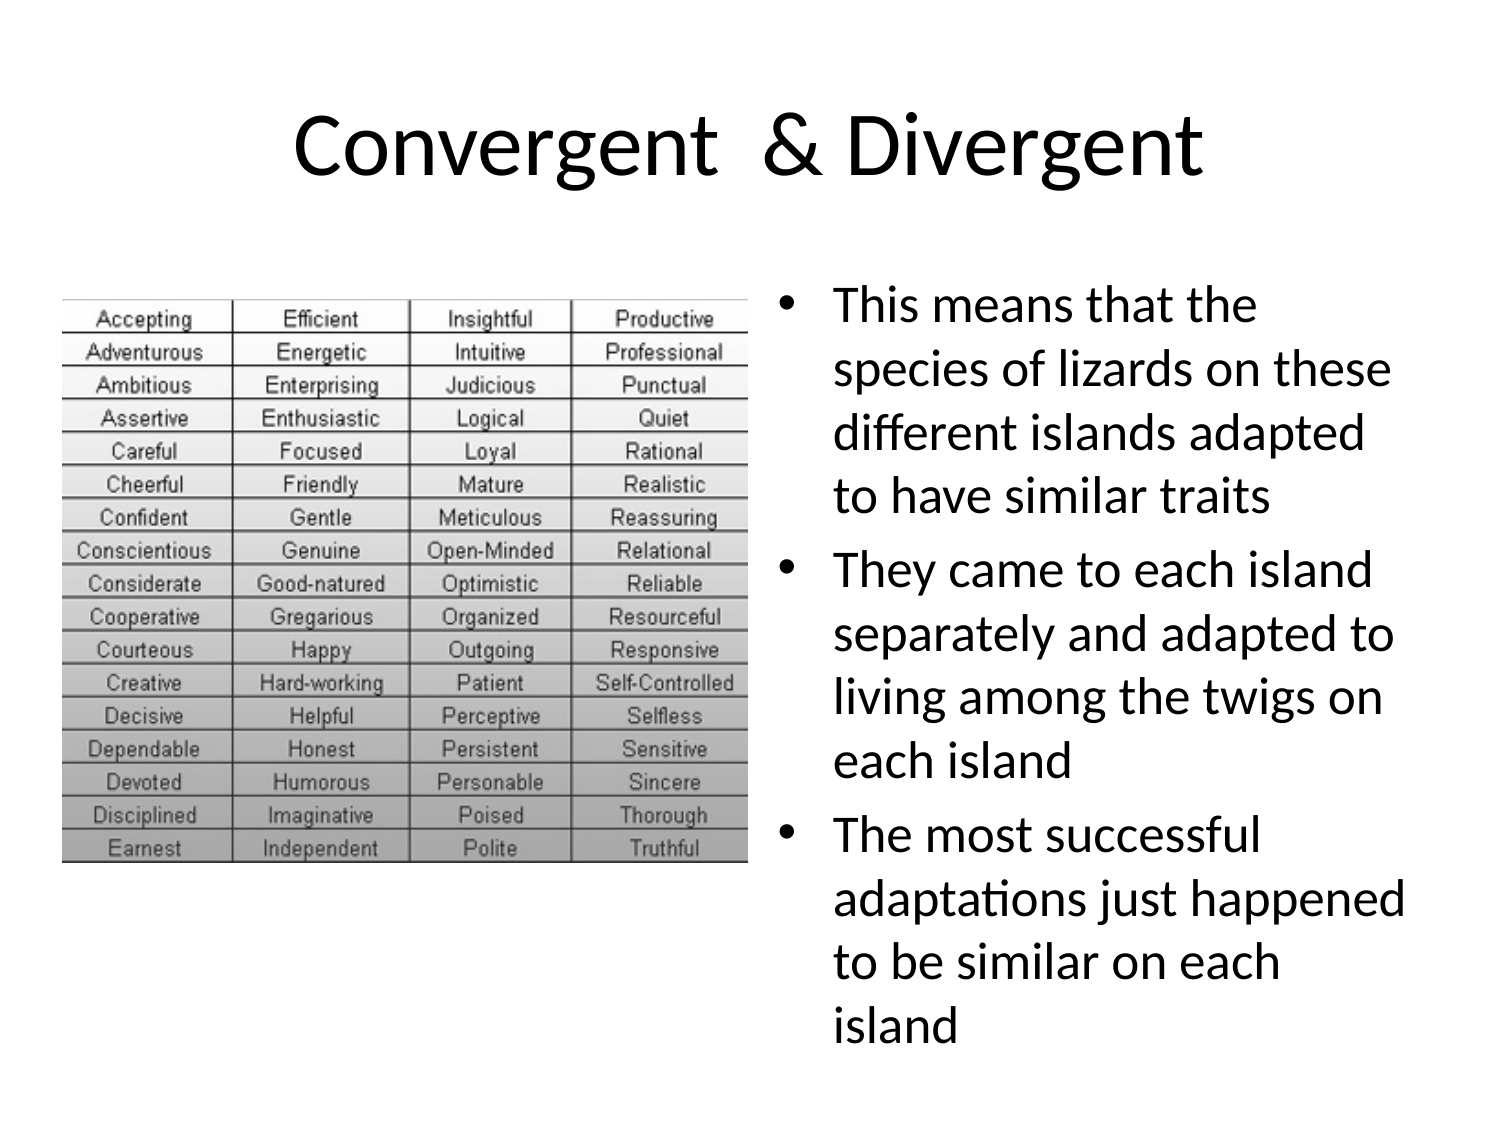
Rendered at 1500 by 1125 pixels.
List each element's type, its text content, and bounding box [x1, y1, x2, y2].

picture [62, 299, 748, 863]
title Convergent & Divergent [75, 45, 1425, 233]
list This means that the species of lizards on these different islands adapted to have similar traits They came to each island separately and adapted to living among the twigs on each island The most successful adaptations just happened to be similar on each island [762, 262, 1425, 1063]
